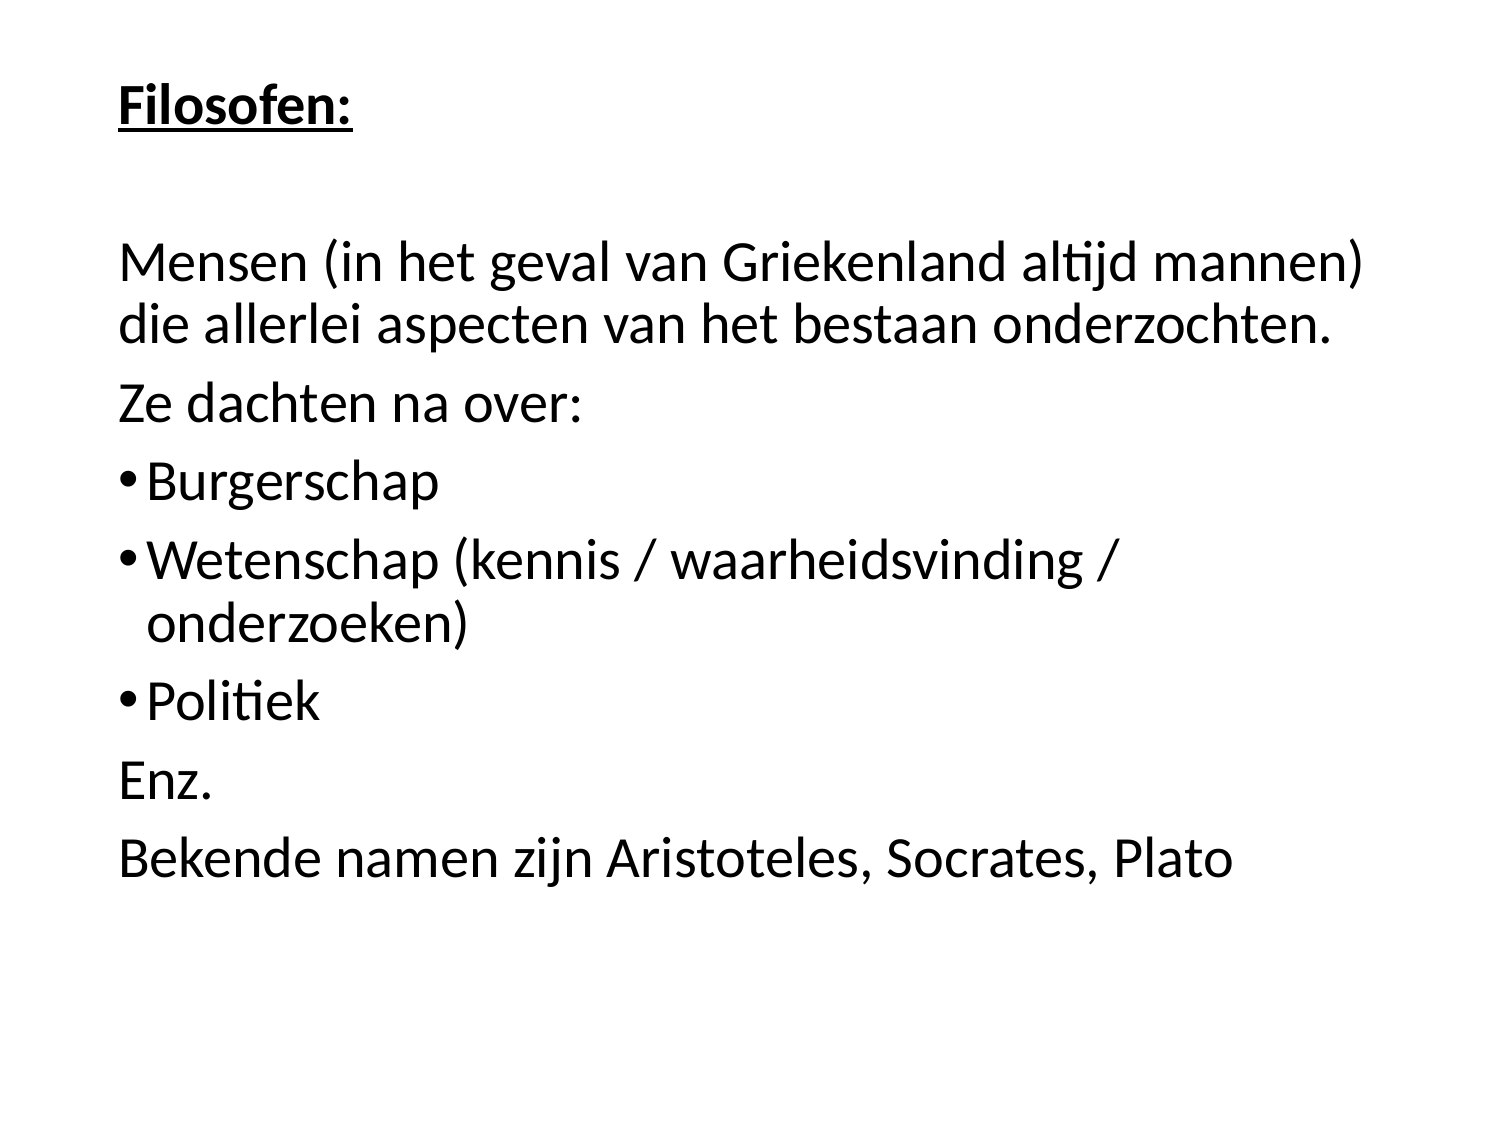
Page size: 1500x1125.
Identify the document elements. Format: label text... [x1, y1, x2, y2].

list Filosofen: Mensen (in het geval van Griekenland altijd mannen) die allerlei aspecten van het bestaan onderzochten. Ze dachten na over: Burgerschap Wetenschap (kennis / waarheidsvinding / onderzoeken) Politiek Enz. Bekende namen zijn Aristoteles, Socrates, Plato [103, 66, 1397, 1014]
